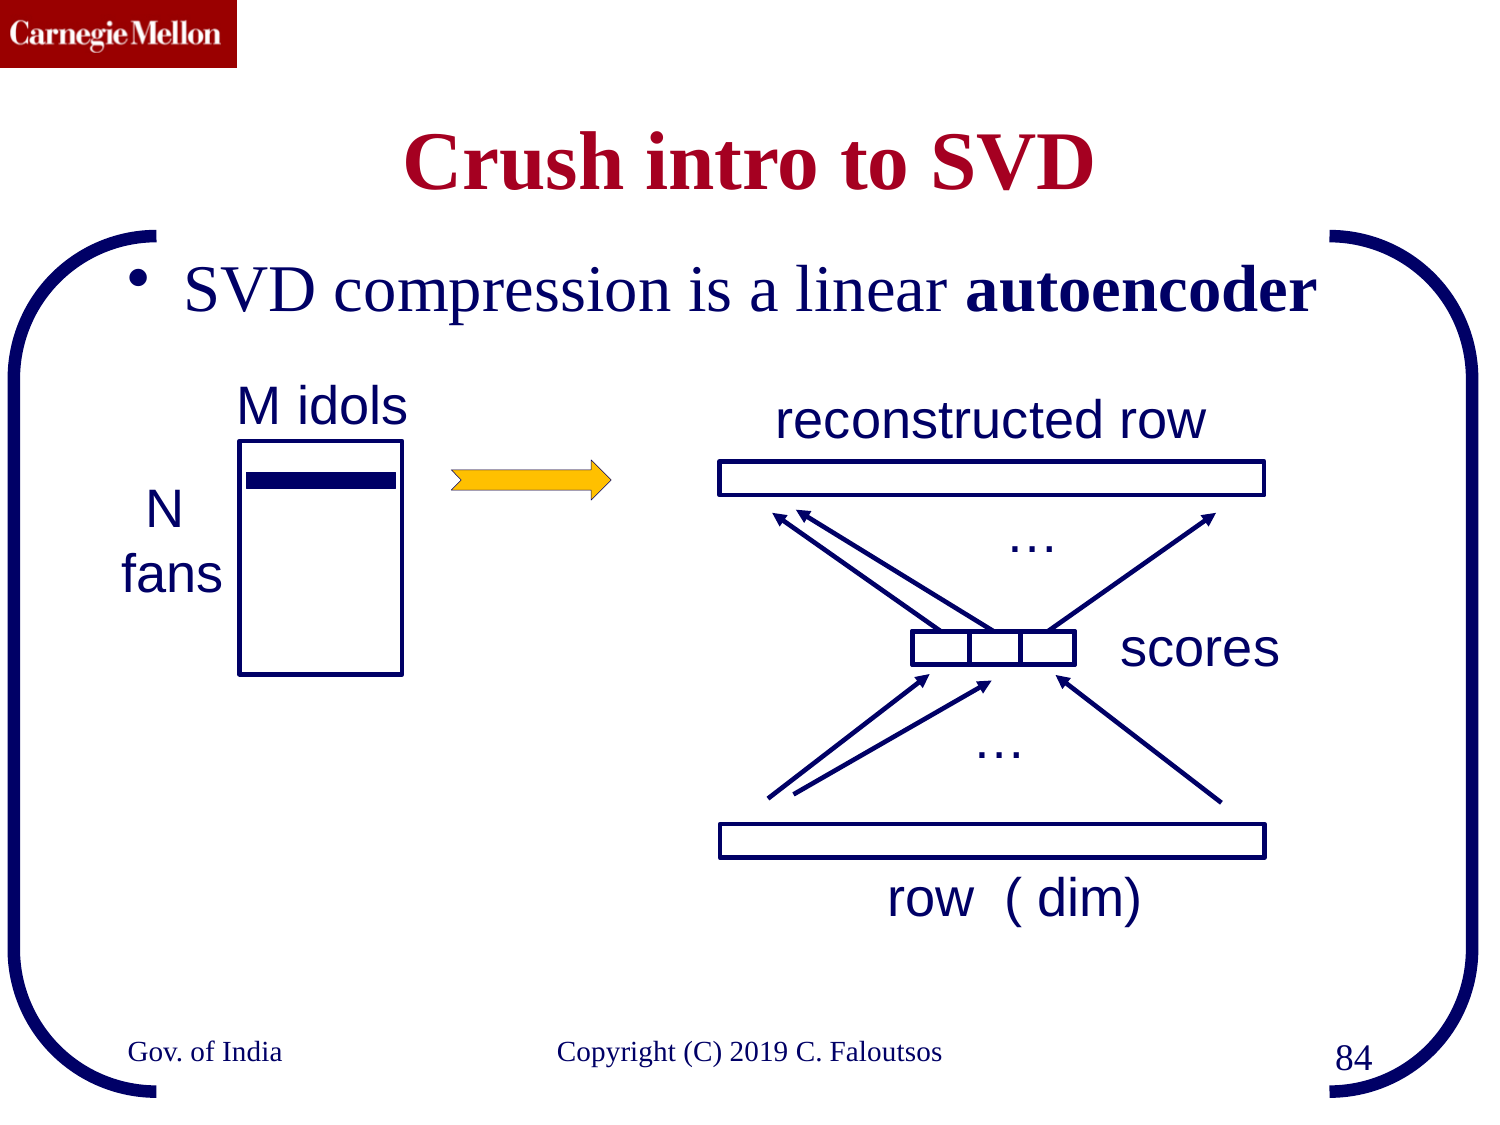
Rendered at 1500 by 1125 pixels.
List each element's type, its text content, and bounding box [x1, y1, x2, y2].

slide_number 84 [1074, 1024, 1388, 1101]
picture [0, 0, 237, 68]
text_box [1047, 512, 1217, 632]
list SVD compression is a linear autoencoder [112, 237, 1388, 370]
text_box N fans [91, 466, 254, 611]
text_box [970, 631, 1020, 665]
text_box M idols [206, 362, 440, 443]
text_box … [902, 490, 1163, 571]
text_box scores [1089, 605, 1312, 686]
text_box [451, 459, 612, 501]
text_box [1020, 631, 1075, 665]
slide_number Gov. of India [112, 1024, 426, 1101]
text_box [13, 243, 1473, 1092]
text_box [767, 673, 930, 799]
text_box [912, 640, 970, 665]
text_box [795, 509, 994, 632]
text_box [1055, 674, 1222, 804]
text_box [793, 680, 992, 795]
text_box [720, 823, 1265, 858]
text_box [239, 443, 403, 675]
text_box [719, 461, 1265, 496]
footer Copyright (C) 2019 C. Faloutsos [512, 1024, 988, 1101]
text_box [246, 472, 396, 488]
title Crush intro to SVD [112, 99, 1388, 213]
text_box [771, 512, 791, 632]
text_box … [996, 697, 1050, 778]
